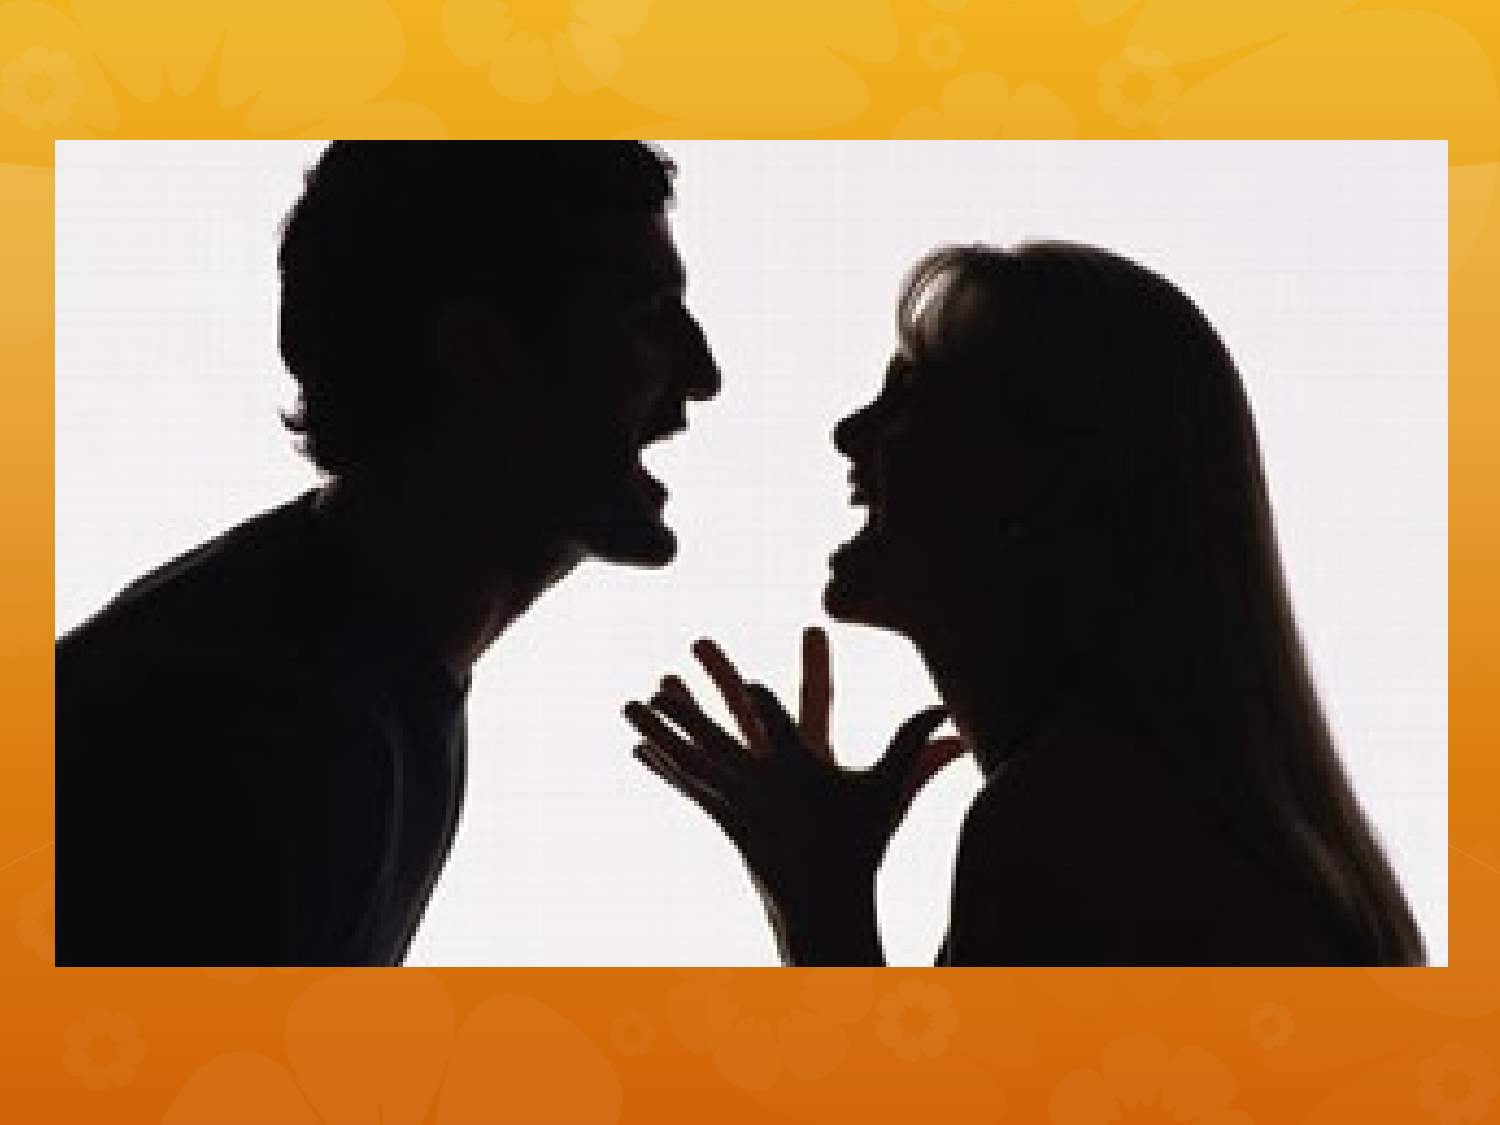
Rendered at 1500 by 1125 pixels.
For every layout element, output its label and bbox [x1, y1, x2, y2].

picture [0, 0, 1500, 1125]
list [54, 139, 1449, 967]
